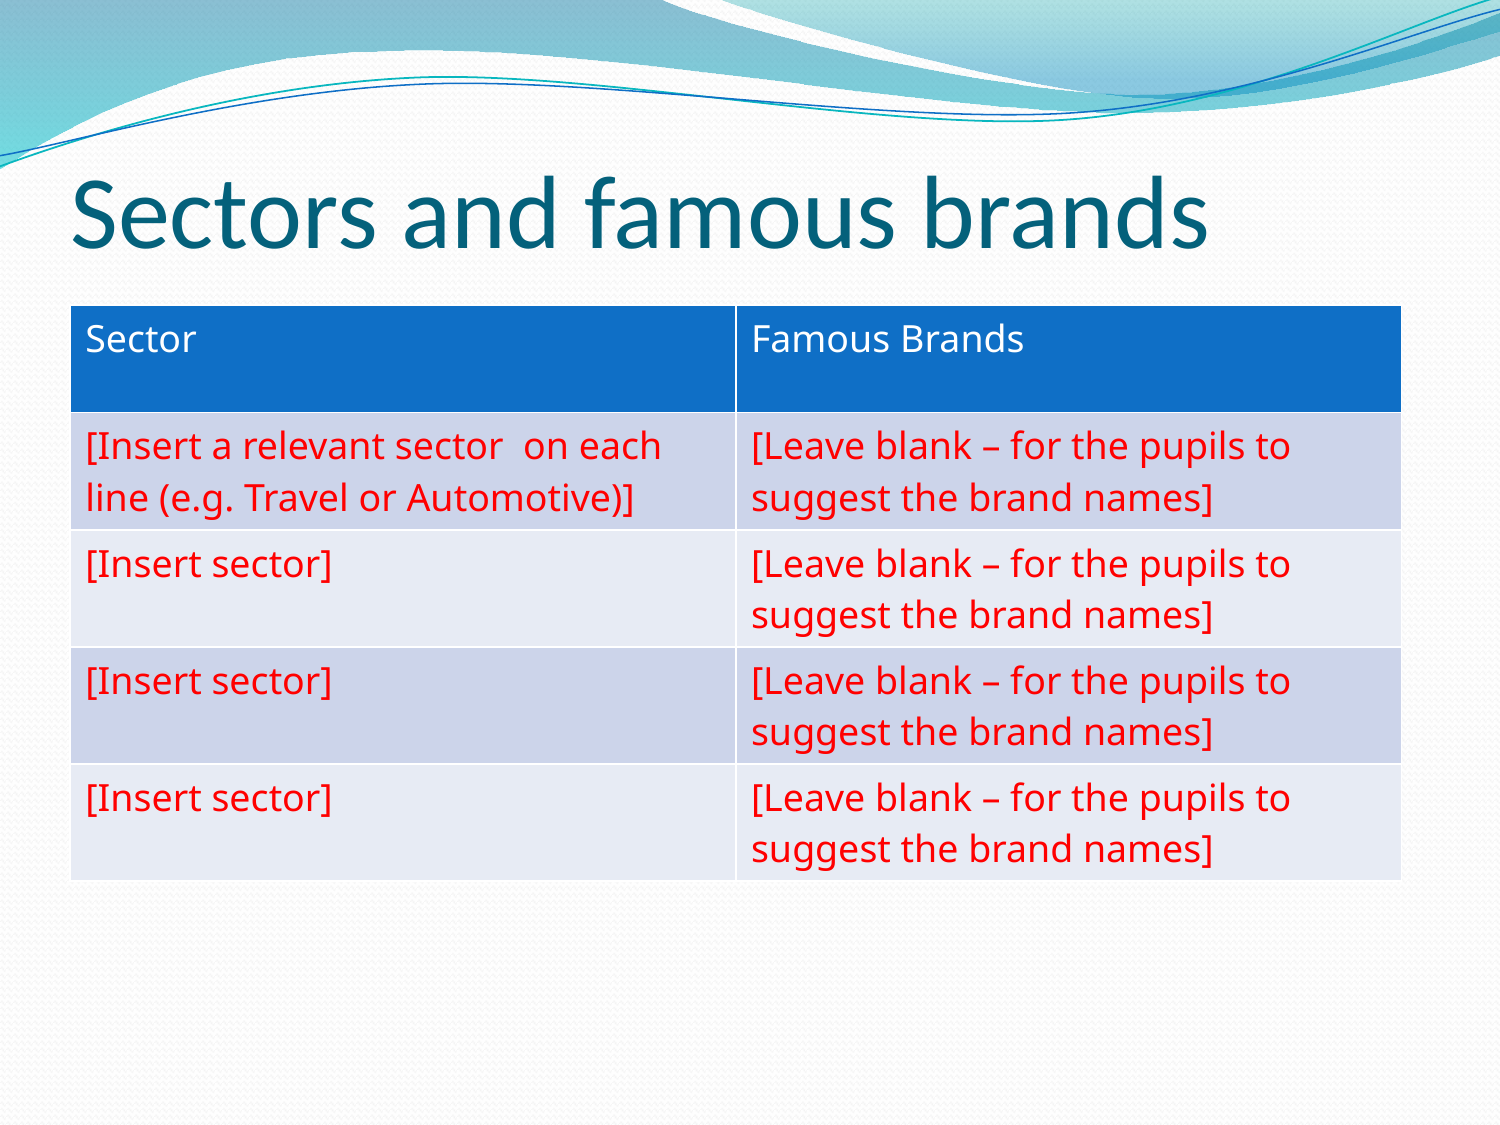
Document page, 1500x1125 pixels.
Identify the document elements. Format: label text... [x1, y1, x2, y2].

title Sectors and famous brands [70, 58, 1421, 270]
table_cell [Leave blank – for the pupils to suggest the brand names] [737, 413, 1401, 529]
table_cell [Leave blank – for the pupils to suggest the brand names] [737, 648, 1401, 763]
table_cell [Leave blank – for the pupils to suggest the brand names] [737, 531, 1401, 646]
table_cell [Insert sector] [71, 531, 735, 646]
table_cell [Insert sector] [71, 765, 735, 880]
table_cell [Leave blank – for the pupils to suggest the brand names] [737, 765, 1401, 880]
table_header Sector [71, 306, 735, 412]
table_header Famous Brands [737, 306, 1401, 412]
table_cell [Insert sector] [71, 648, 735, 763]
table_cell [Insert a relevant sector on each line (e.g. Travel or Automotive)] [71, 413, 735, 529]
